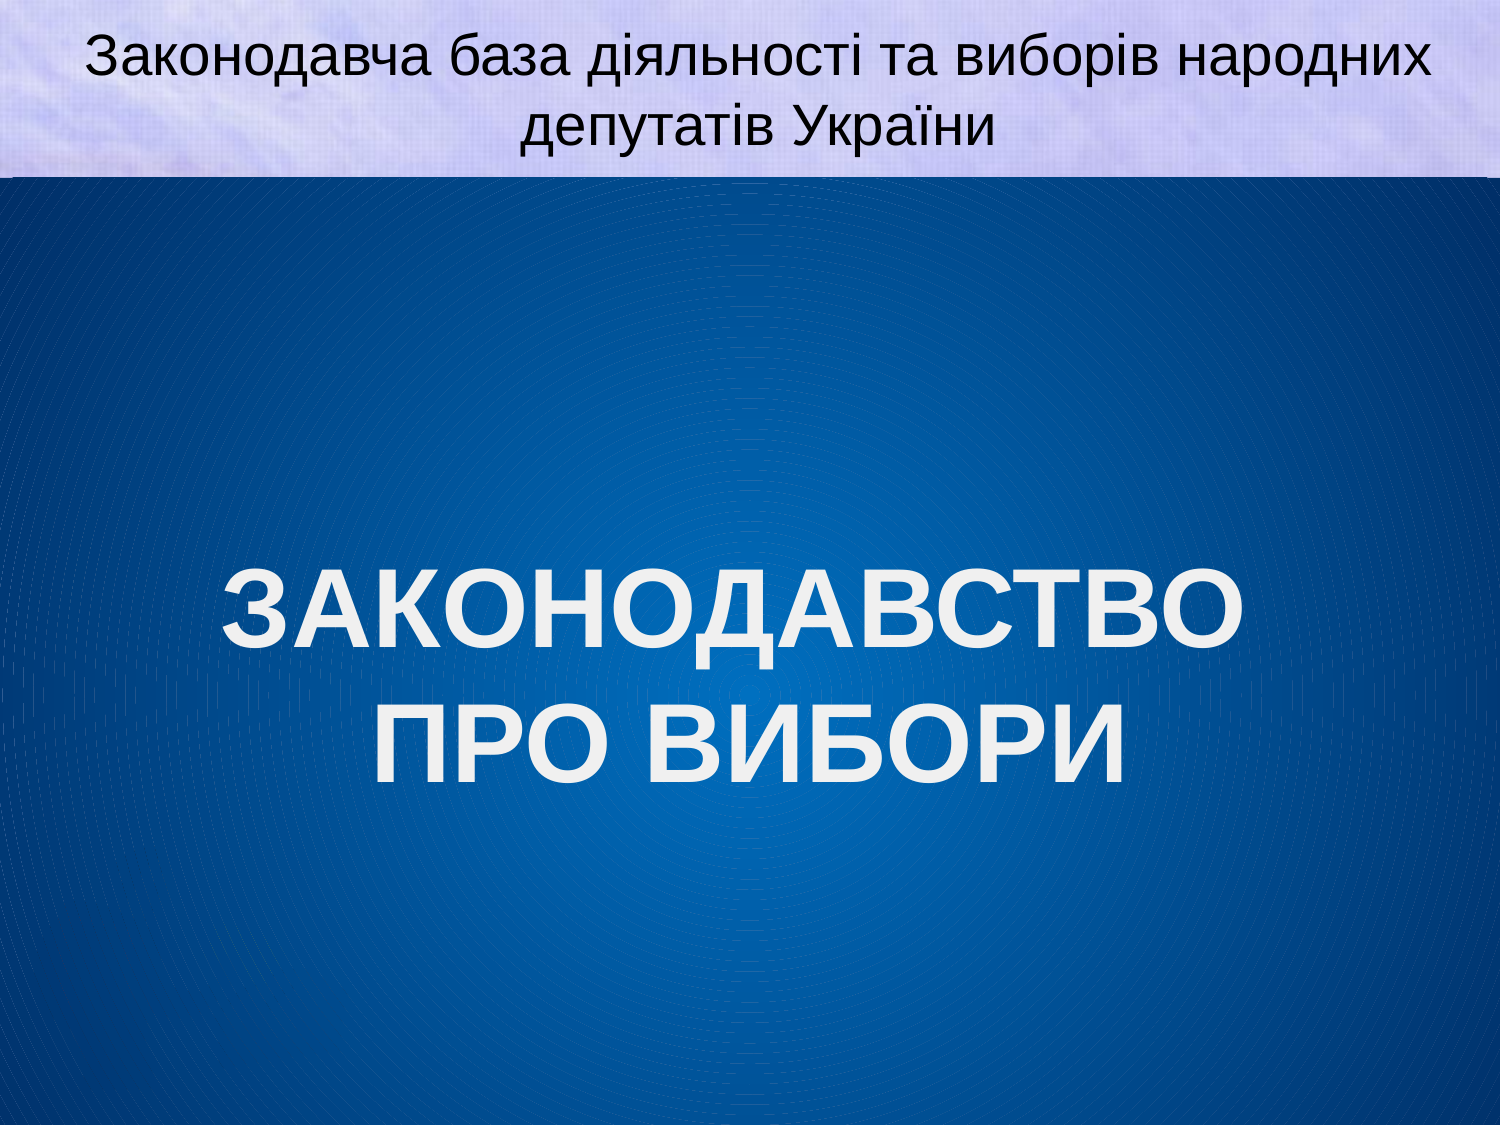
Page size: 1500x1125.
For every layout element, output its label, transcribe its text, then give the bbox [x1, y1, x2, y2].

title Законодавча база діяльності та виборів народних депутатів України [38, 44, 1480, 165]
text_box ЗАКОНОДАВСТВО ПРО ВИБОРИ [0, 177, 1500, 1125]
picture [0, 0, 1500, 177]
